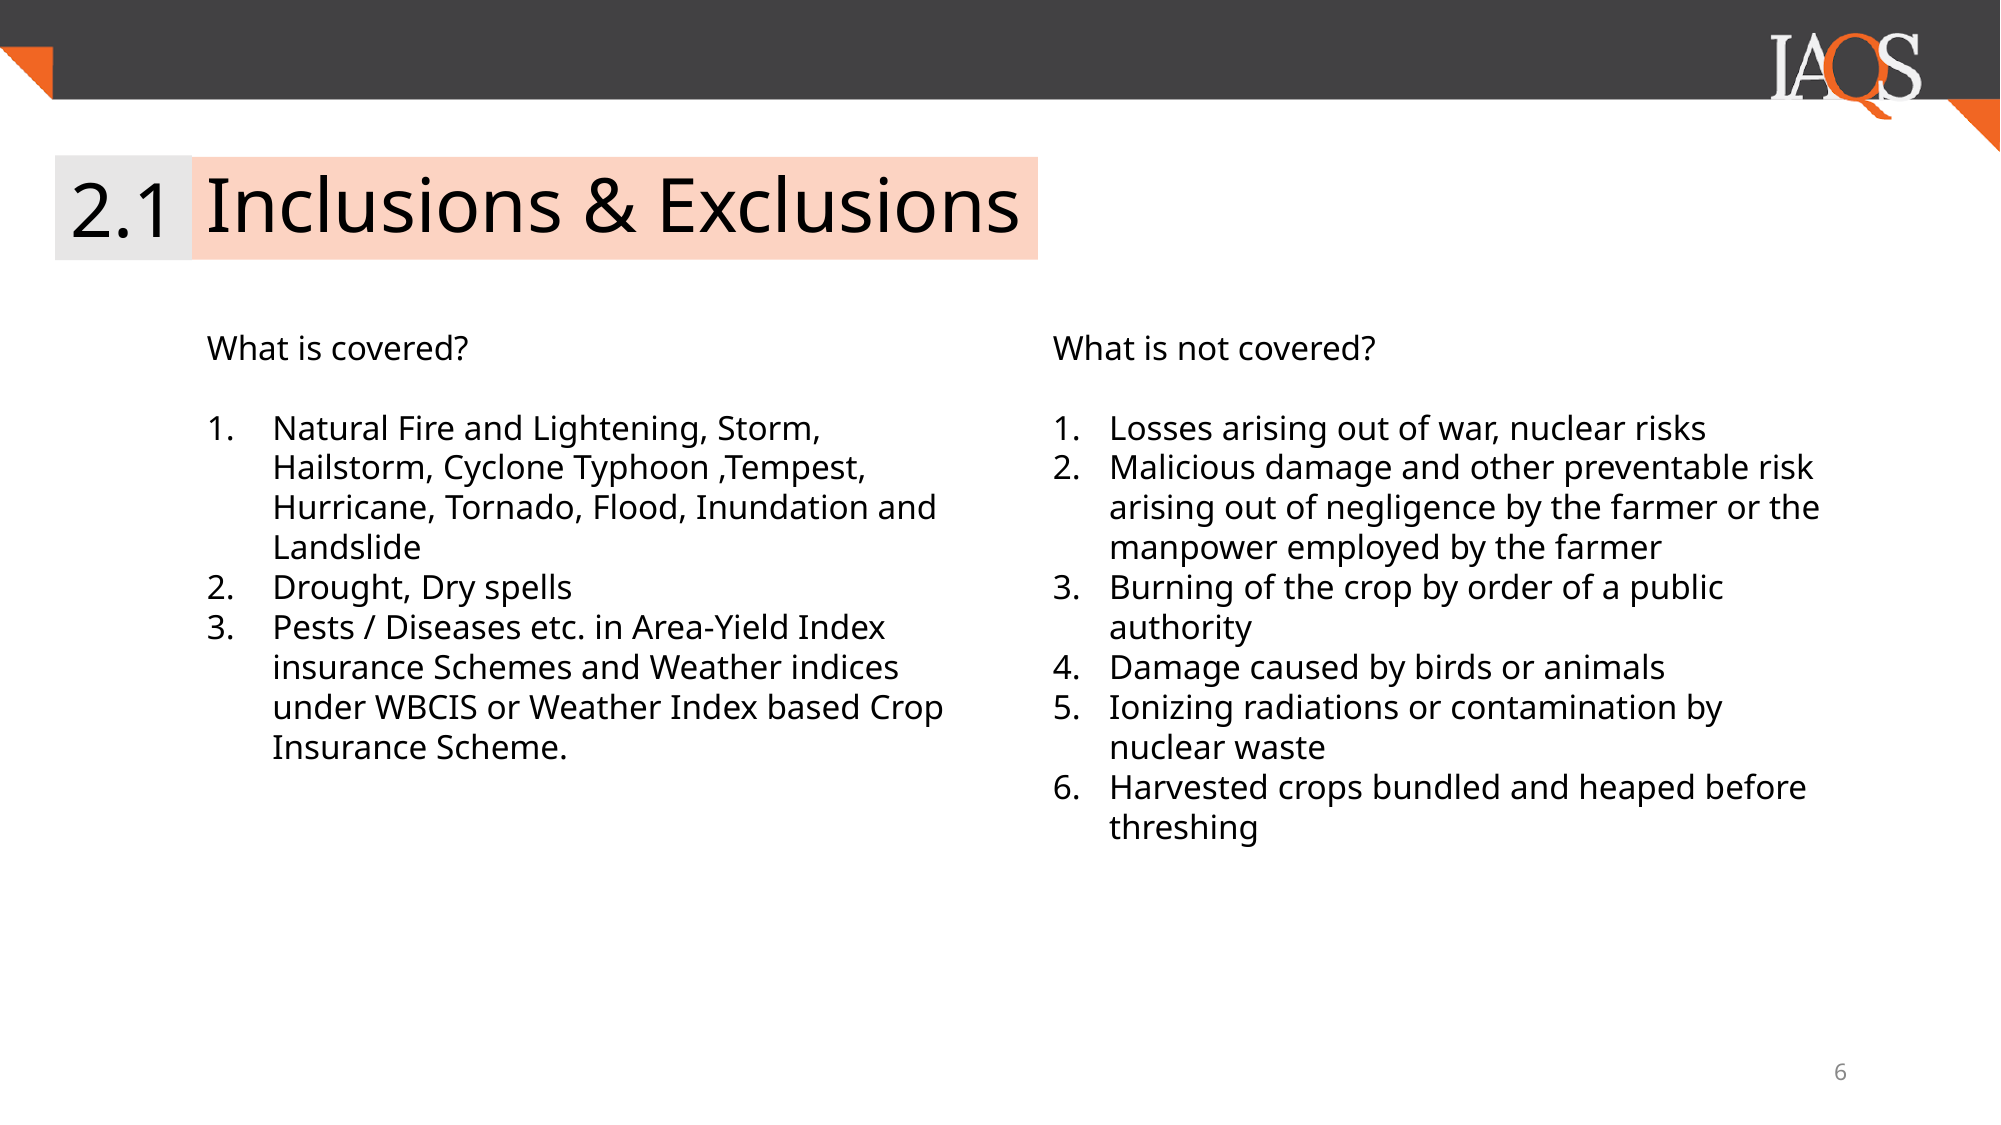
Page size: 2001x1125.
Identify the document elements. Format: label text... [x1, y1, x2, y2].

title Inclusions & Exclusions [192, 156, 1038, 260]
text_box What is covered? Natural Fire and Lightening, Storm, Hailstorm, Cyclone Typhoon ,Tempest, Hurricane, Tornado, Flood, Inundation and Landslide Drought, Dry spells Pests / Diseases etc. in Area-Yield Index insurance Schemes and Weather indices under WBCIS or Weather Index based Crop Insurance Scheme. [191, 319, 983, 774]
text_box What is not covered? Losses arising out of war, nuclear risks Malicious damage and other preventable risk arising out of negligence by the farmer or the manpower employed by the farmer Burning of the crop by order of a public authority Damage caused by birds or animals Ionizing radiations or contamination by nuclear waste Harvested crops bundled and heaped before threshing [1037, 319, 1863, 854]
text_box 2.1 [55, 155, 192, 261]
picture [0, 0, 2000, 152]
slide_number ‹#› [1412, 1042, 1863, 1103]
